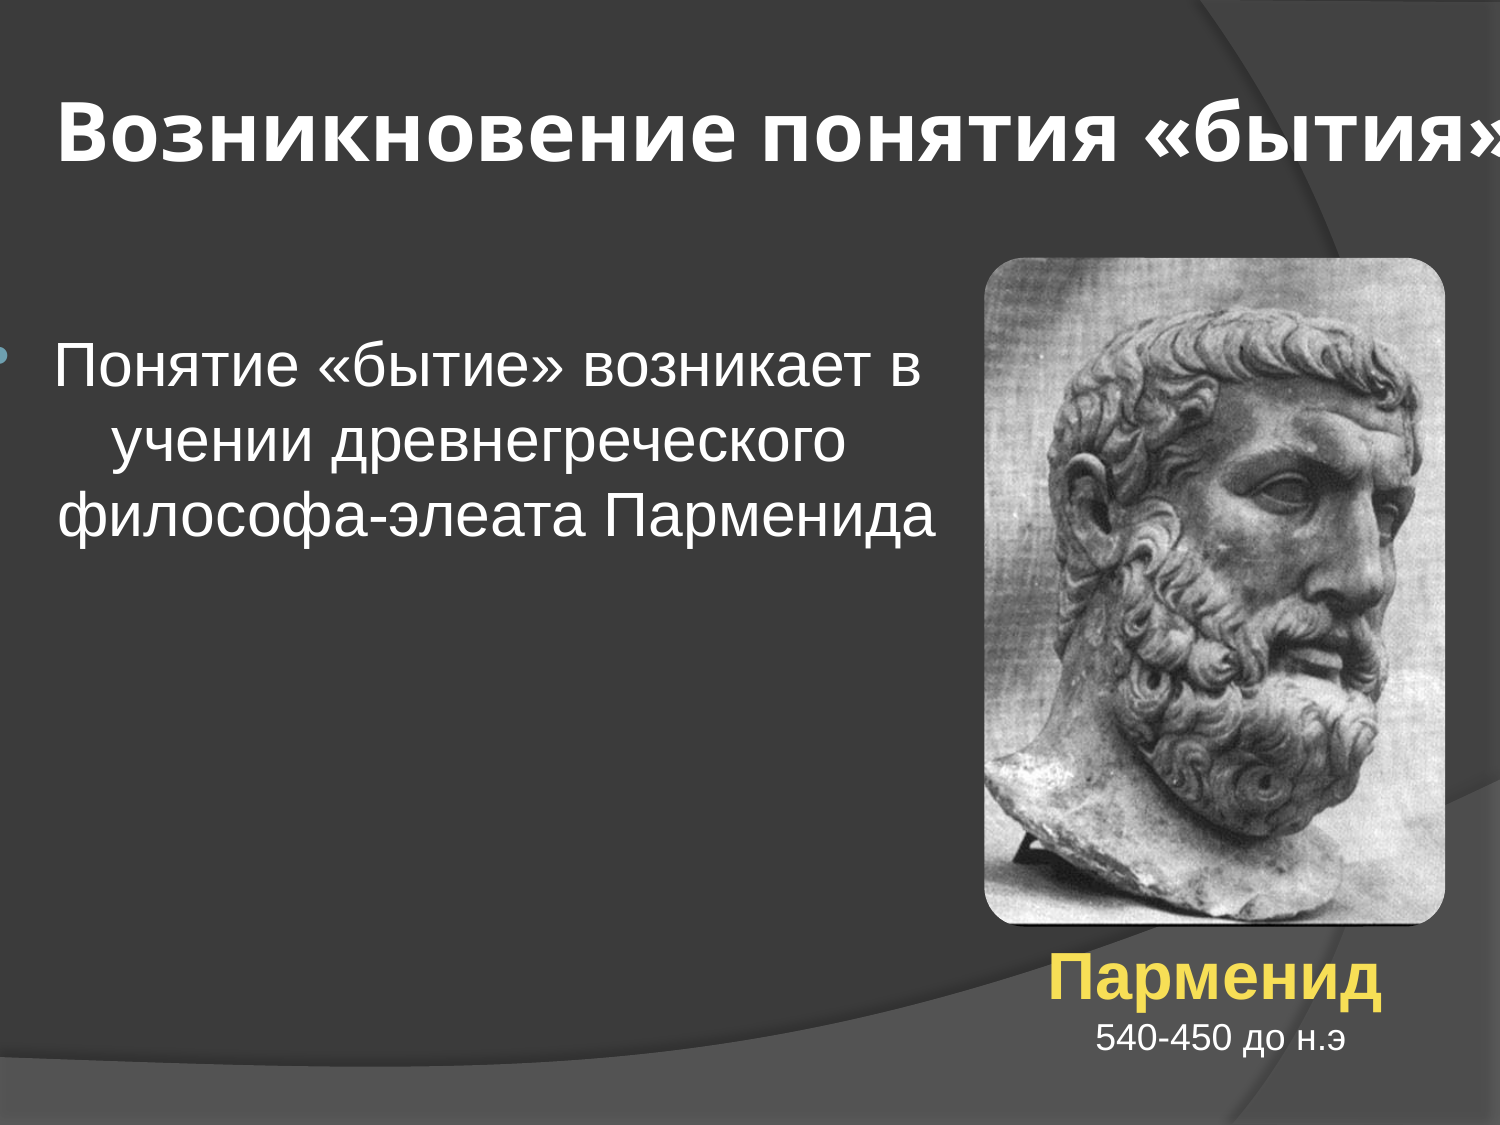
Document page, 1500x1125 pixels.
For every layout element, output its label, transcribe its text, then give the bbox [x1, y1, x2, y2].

picture [984, 257, 1446, 927]
list Понятие «бытие» возникает в учении древнегреческого философа-элеата Парменида [0, 316, 976, 645]
title Возникновение понятия «бытия» [46, 35, 1500, 223]
text_box Парменид 540-450 до н.э [1032, 936, 1410, 1066]
